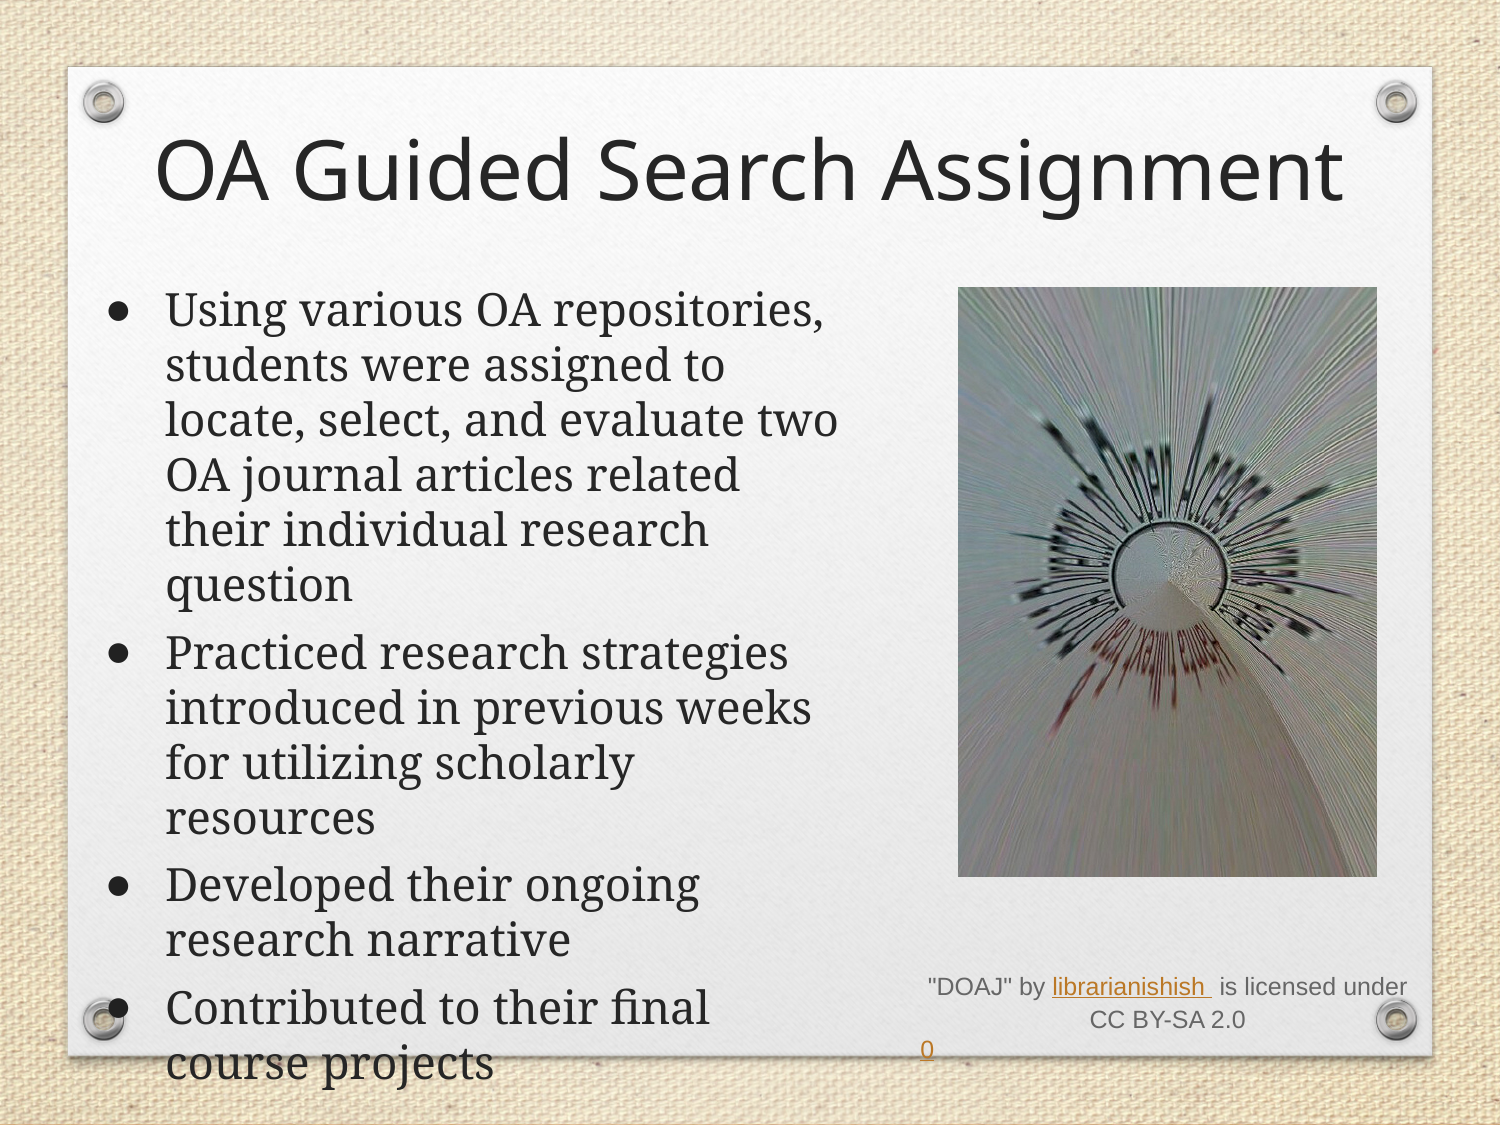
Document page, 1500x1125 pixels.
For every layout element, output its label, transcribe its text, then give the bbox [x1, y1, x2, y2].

text_box "DOAJ" by librarianishish is licensed under CC BY-SA 2.0 0 [905, 952, 1431, 991]
list Using various OA repositories, students were assigned to locate, select, and evaluate two OA journal articles related their individual research question Practiced research strategies introduced in previous weeks for utilizing scholarly resources Developed their ongoing research narrative Contributed to their final course projects [75, 266, 864, 1081]
picture [0, 0, 1500, 1125]
title OA Guided Search Assignment [75, 45, 1425, 233]
